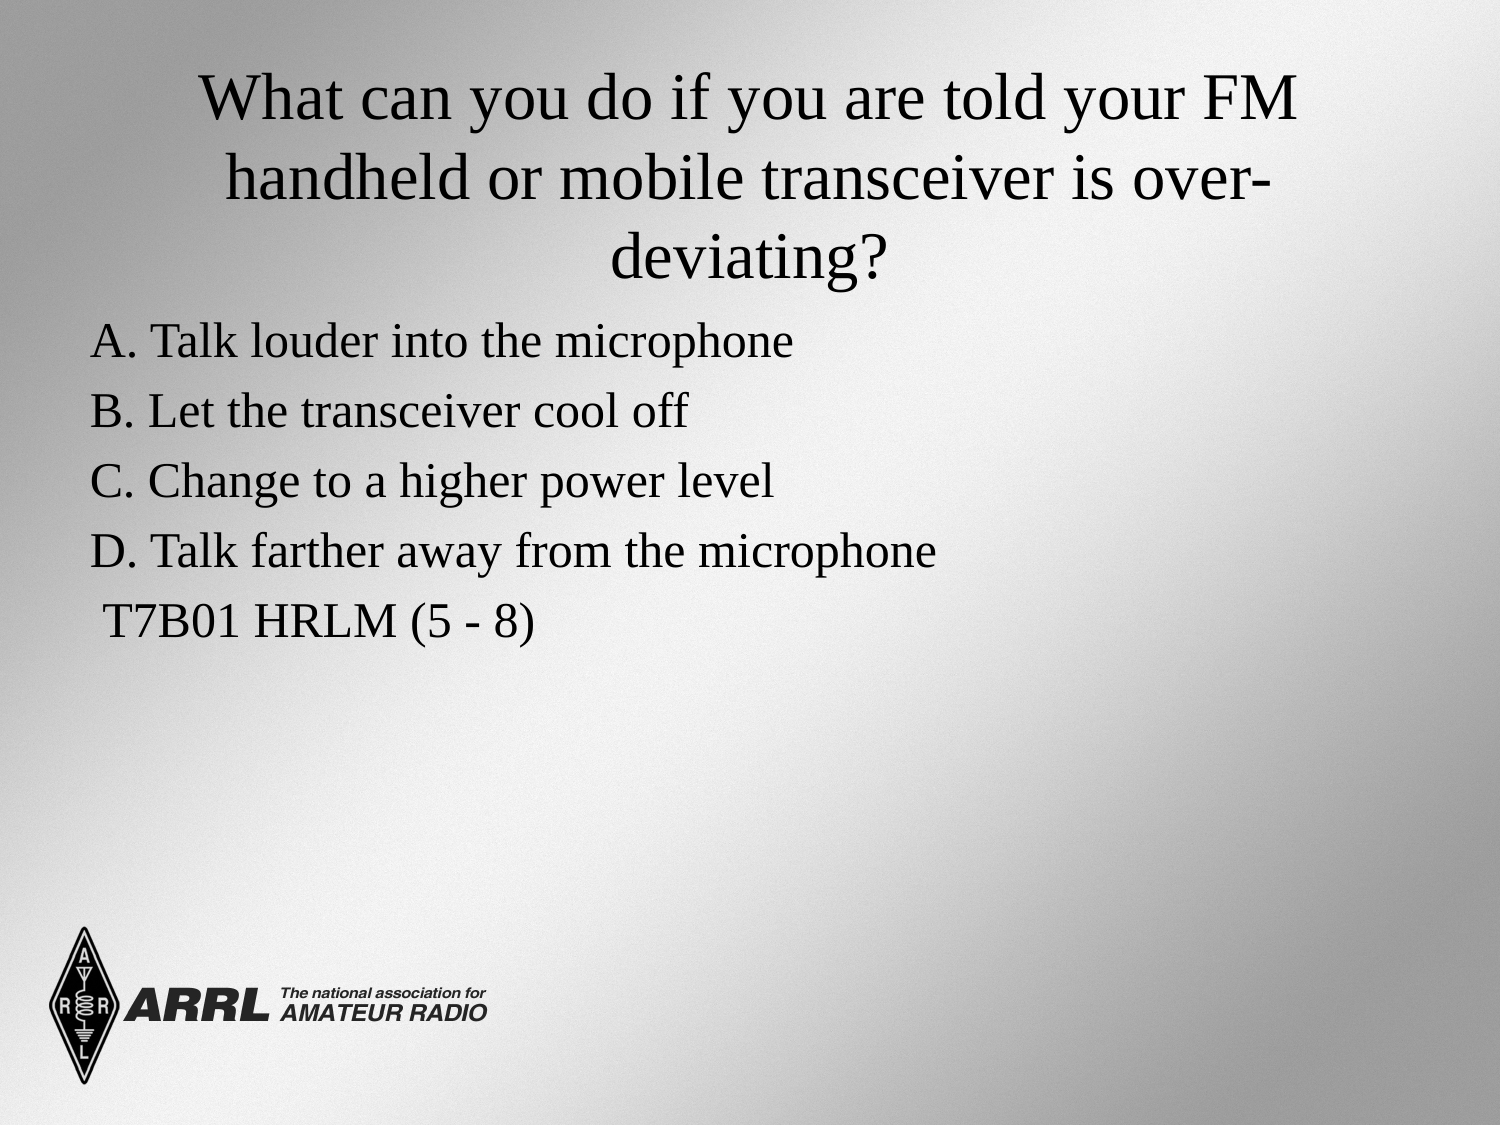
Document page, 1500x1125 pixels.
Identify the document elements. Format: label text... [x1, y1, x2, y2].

picture [0, 0, 1500, 1125]
title What can you do if you are told your FM handheld or mobile transceiver is over-deviating? [75, 45, 1425, 233]
list A. Talk louder into the microphone B. Let the transceiver cool off C. Change to a higher power level D. Talk farther away from the microphone T7B01 HRLM (5 - 8) [75, 299, 1425, 1005]
